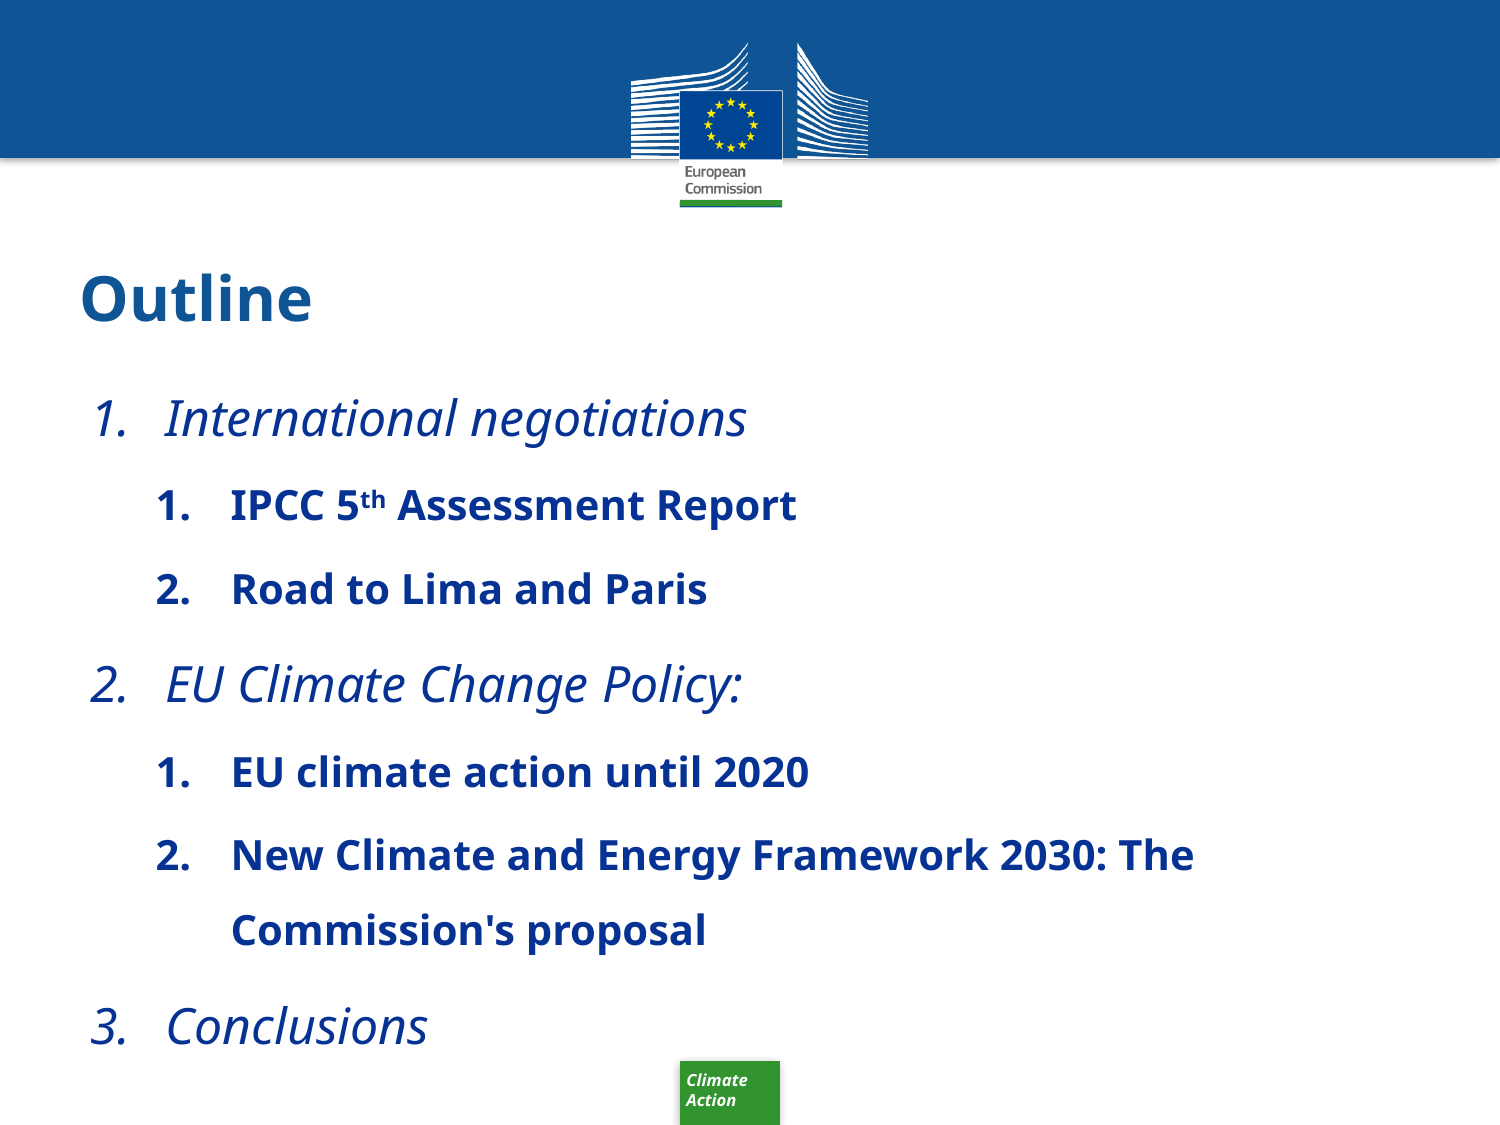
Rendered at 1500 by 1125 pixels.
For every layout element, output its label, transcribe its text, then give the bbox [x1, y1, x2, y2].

title Outline [64, 219, 1416, 374]
list International negotiations IPCC 5th Assessment Report Road to Lima and Paris EU Climate Change Policy: EU climate action until 2020 New Climate and Energy Framework 2030: The Commission's proposal Conclusions [74, 348, 1426, 928]
picture [631, 42, 868, 208]
